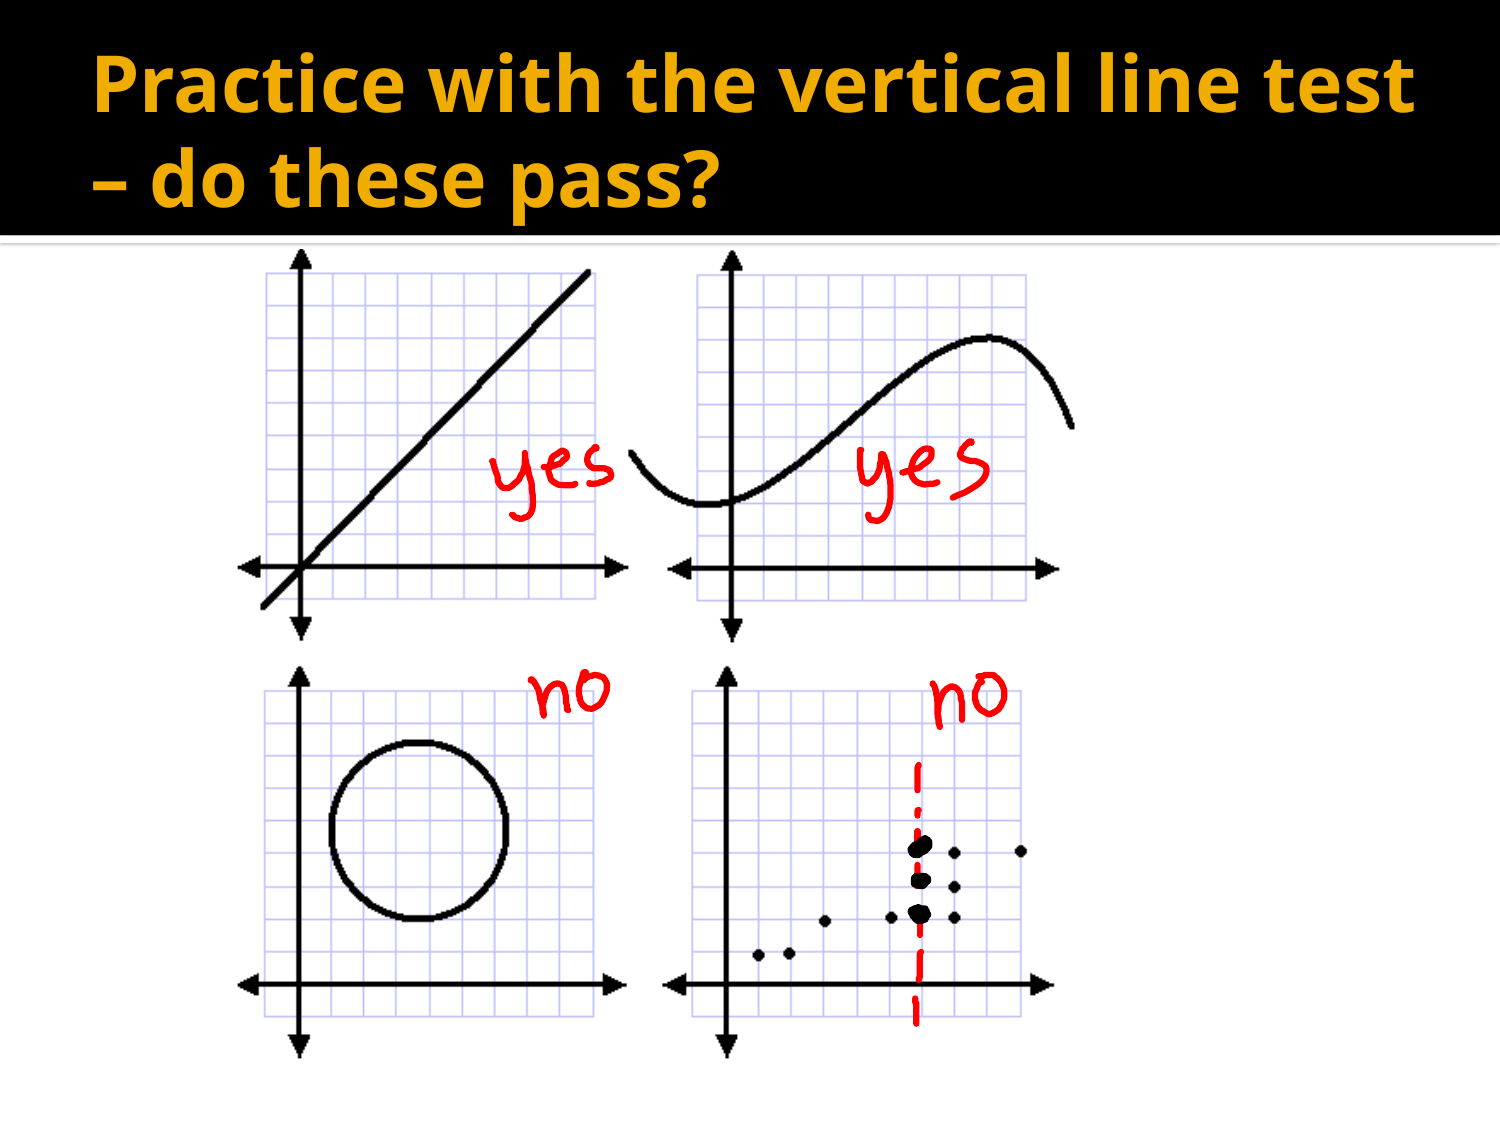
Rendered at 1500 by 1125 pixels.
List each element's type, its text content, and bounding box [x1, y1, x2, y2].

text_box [492, 441, 1005, 1024]
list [237, 249, 1078, 1125]
title Practice with the vertical line test – do these pass? [75, 25, 1425, 231]
